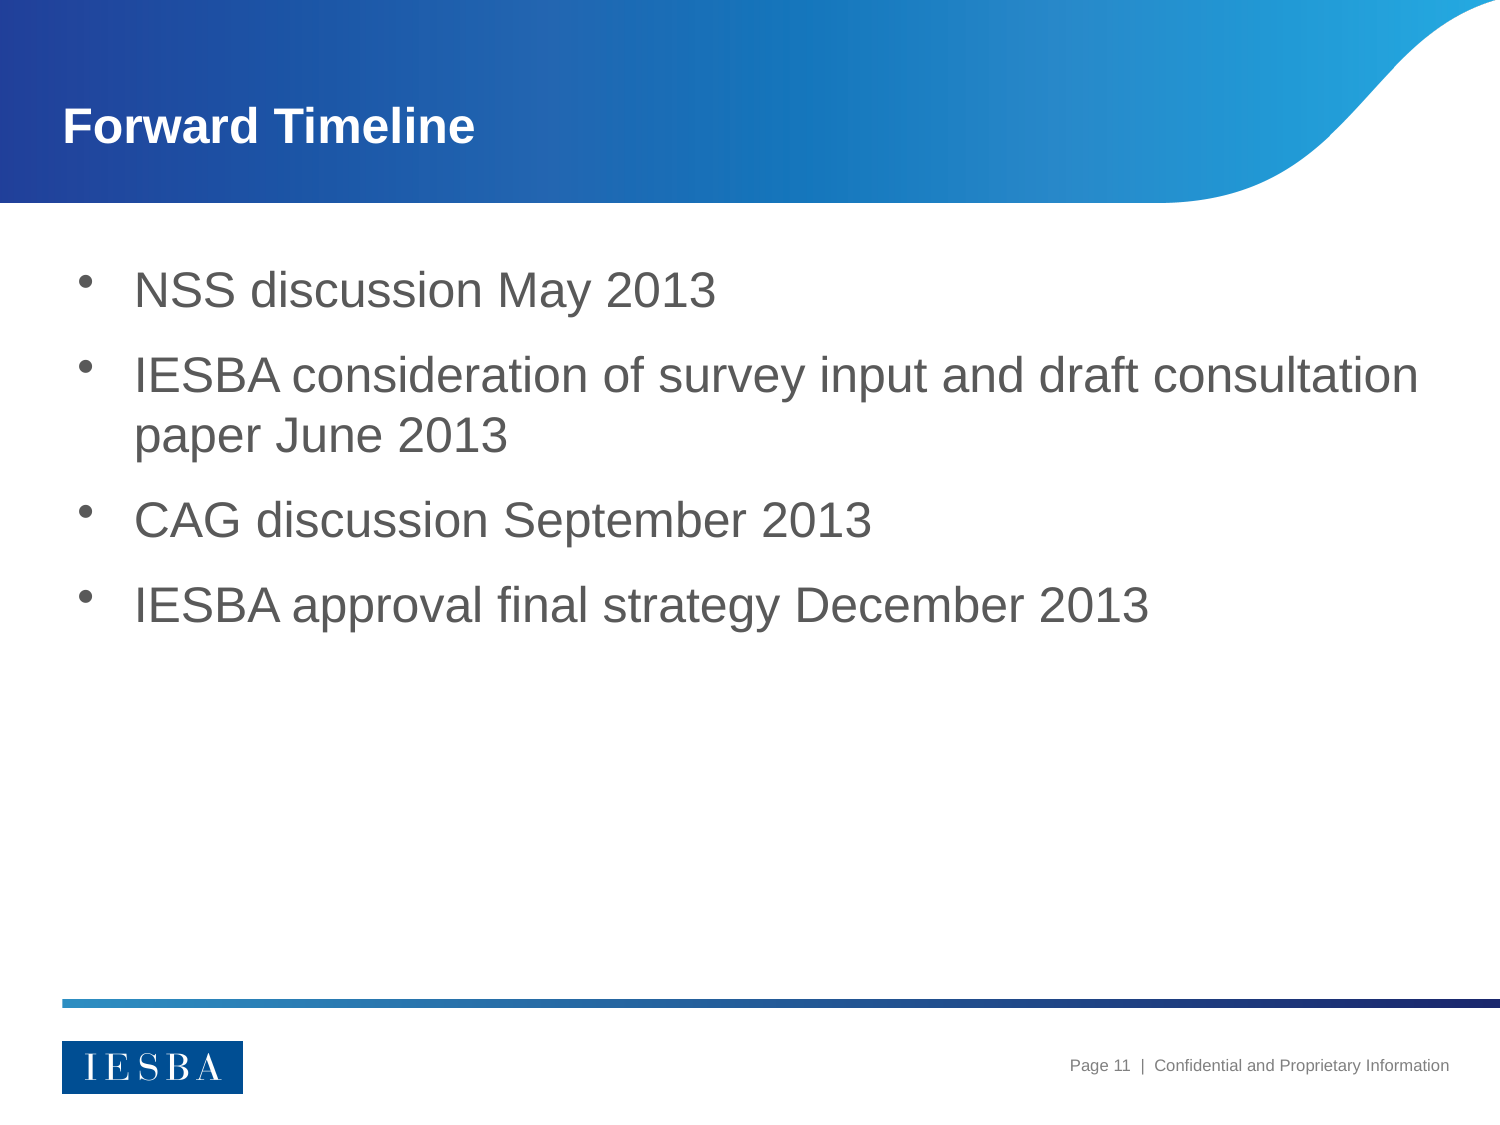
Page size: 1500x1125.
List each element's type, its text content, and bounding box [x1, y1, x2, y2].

picture [0, 0, 1497, 203]
title Forward Timeline [62, 79, 1338, 167]
picture [62, 1041, 243, 1094]
list NSS discussion May 2013 IESBA consideration of survey input and draft consultation paper June 2013 CAG discussion September 2013 IESBA approval final strategy December 2013 [62, 249, 1450, 925]
